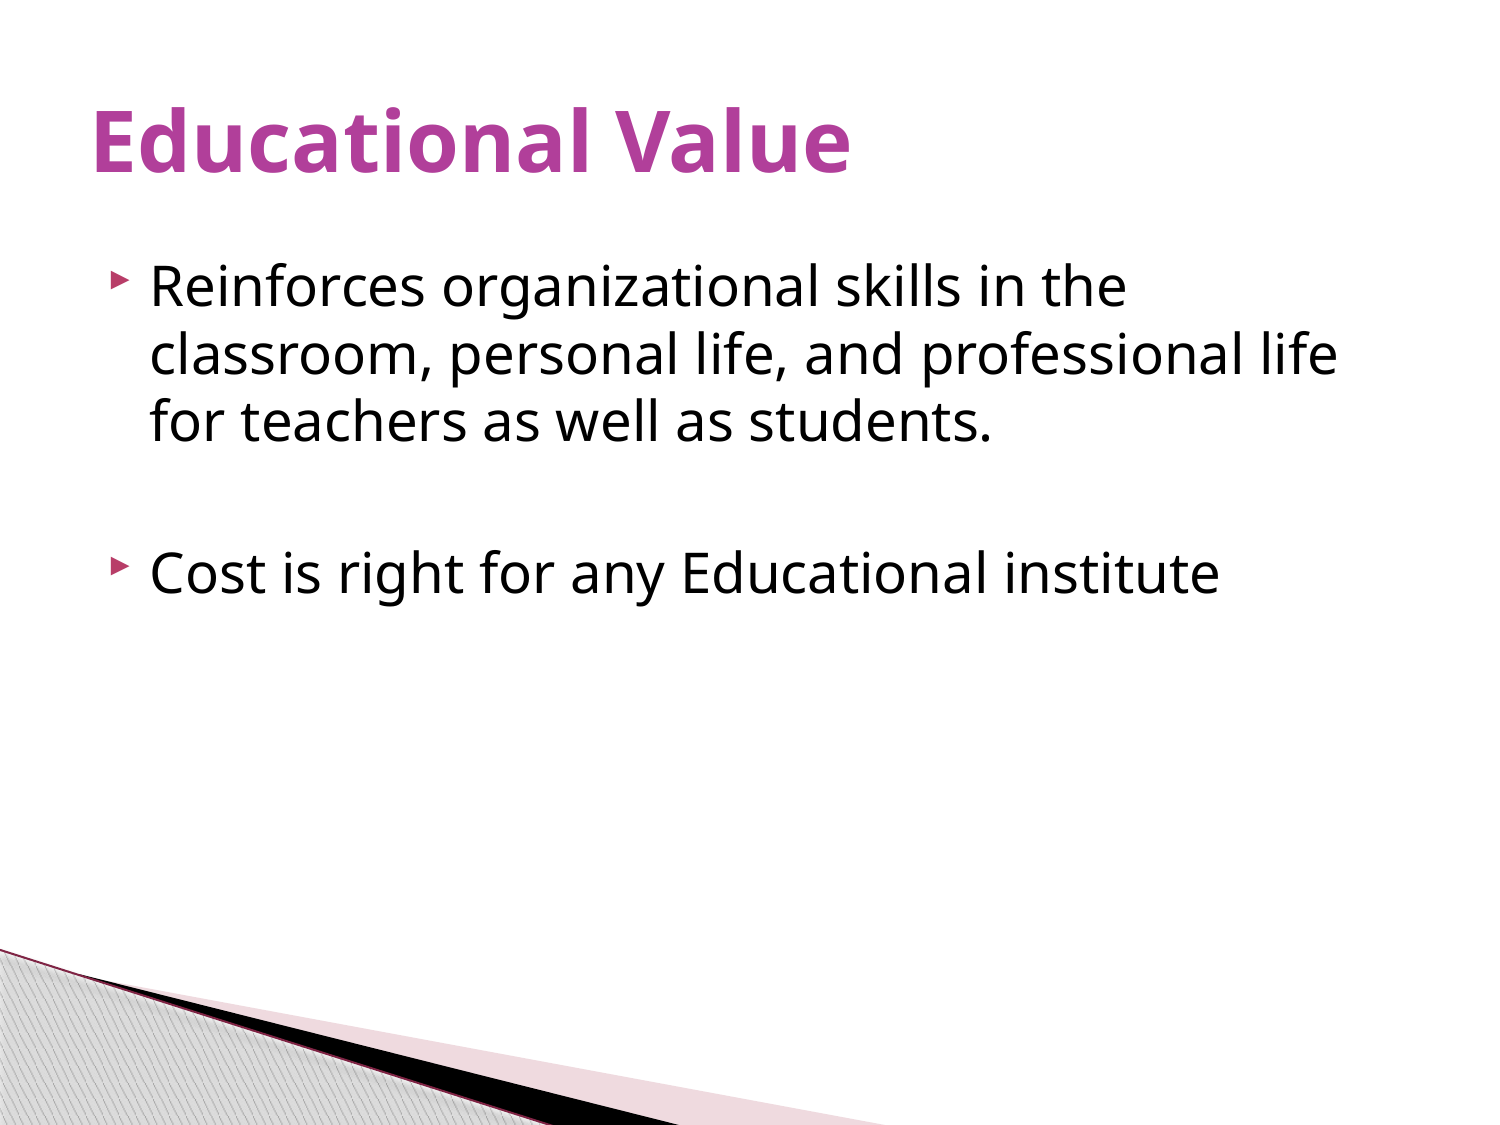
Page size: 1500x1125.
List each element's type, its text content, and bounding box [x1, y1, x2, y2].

title Educational Value [75, 45, 1425, 233]
list Reinforces organizational skills in the classroom, personal life, and professional life for teachers as well as students. Cost is right for any Educational institute [75, 243, 1425, 986]
